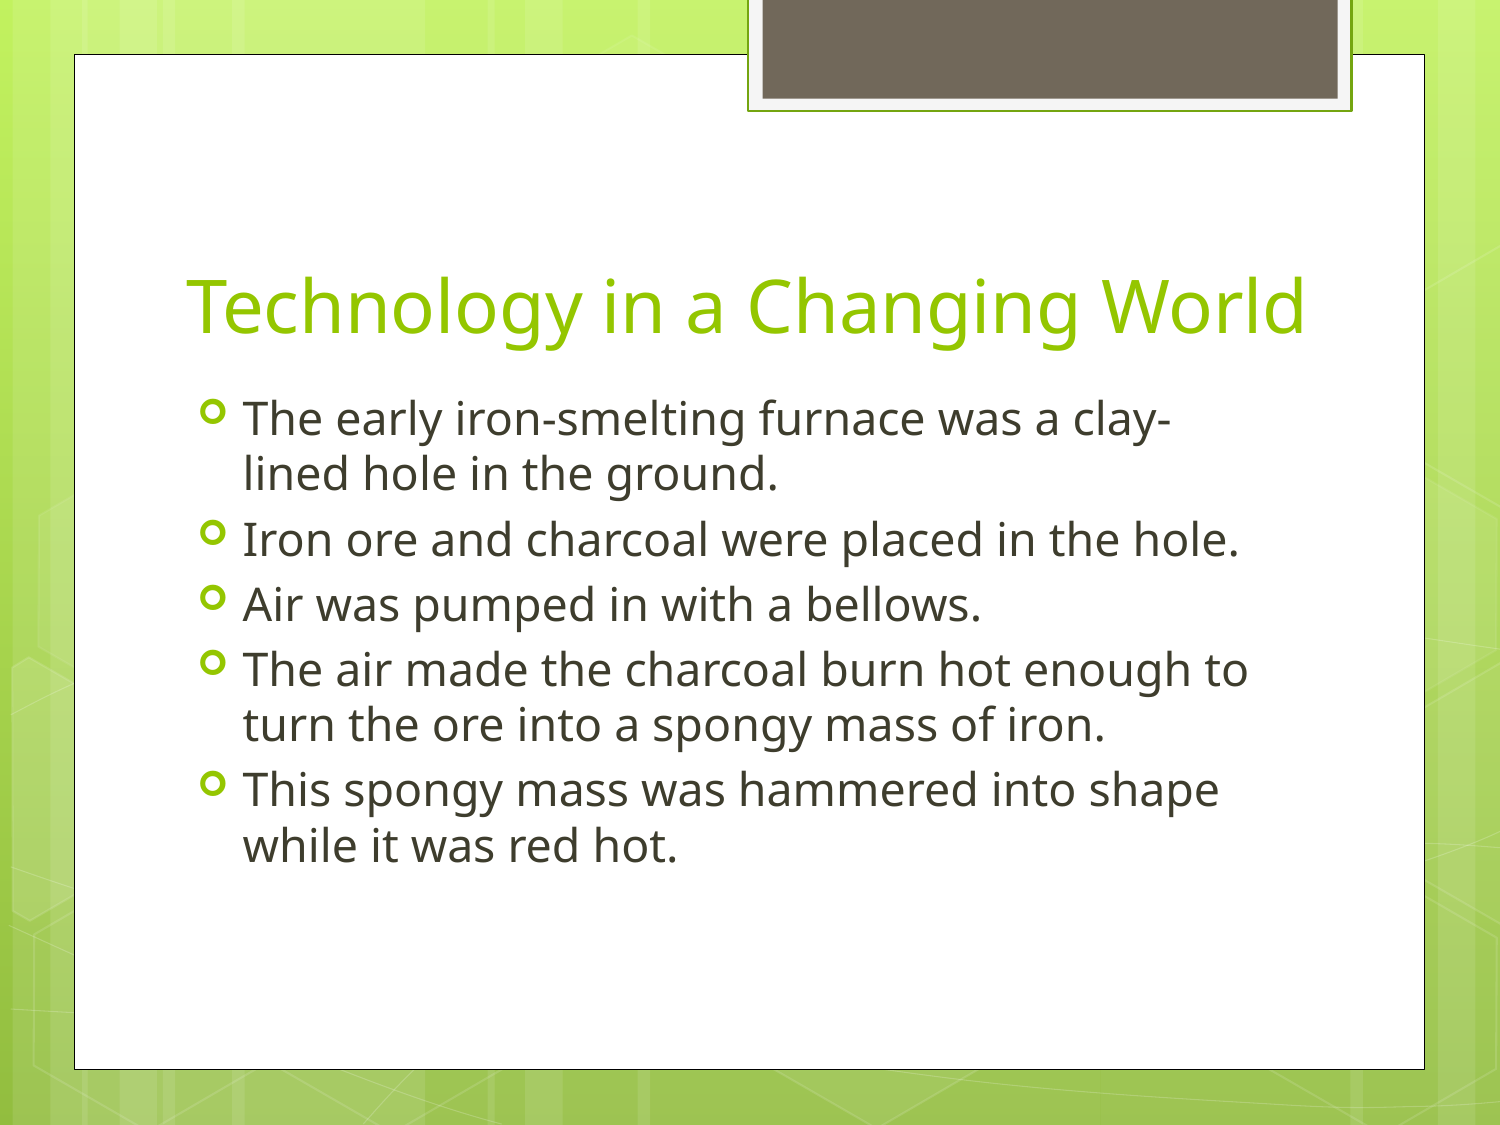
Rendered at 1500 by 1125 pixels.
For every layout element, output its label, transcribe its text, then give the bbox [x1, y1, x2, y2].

title Technology in a Changing World [171, 168, 1324, 357]
list The early iron-smelting furnace was a clay-lined hole in the ground. Iron ore and charcoal were placed in the hole. Air was pumped in with a bellows. The air made the charcoal burn hot enough to turn the ore into a spongy mass of iron. This spongy mass was hammered into shape while it was red hot. [171, 381, 1283, 957]
